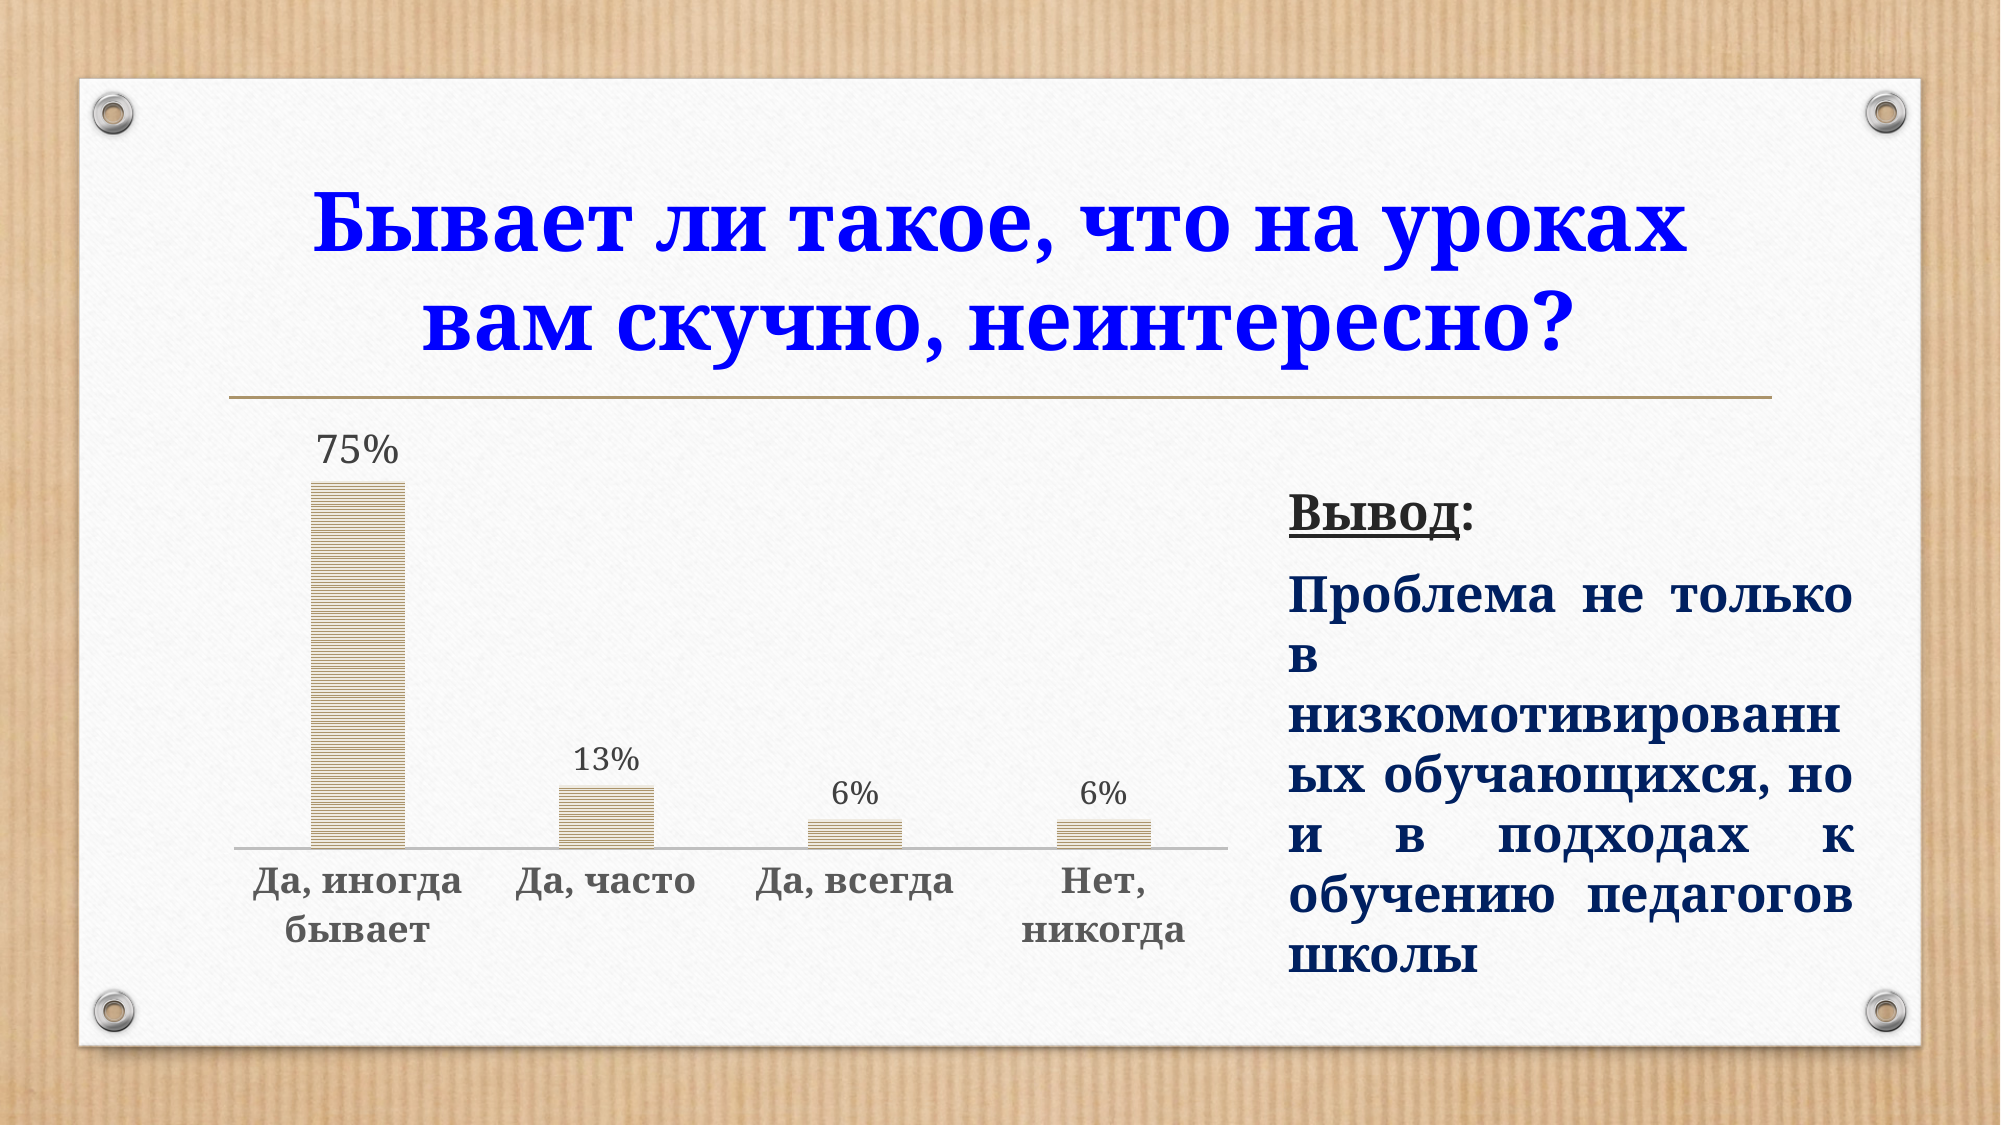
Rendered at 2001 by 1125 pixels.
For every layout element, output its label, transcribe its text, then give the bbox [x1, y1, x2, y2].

list Вывод: Проблема не только в низкомотивированных обучающихся, но и в подходах к обучению педагогов школы [1273, 472, 1870, 1016]
chart [212, 419, 1249, 964]
picture [0, 0, 2001, 1125]
title Бывает ли такое, что на уроках вам скучно, неинтересно? [212, 161, 1788, 375]
